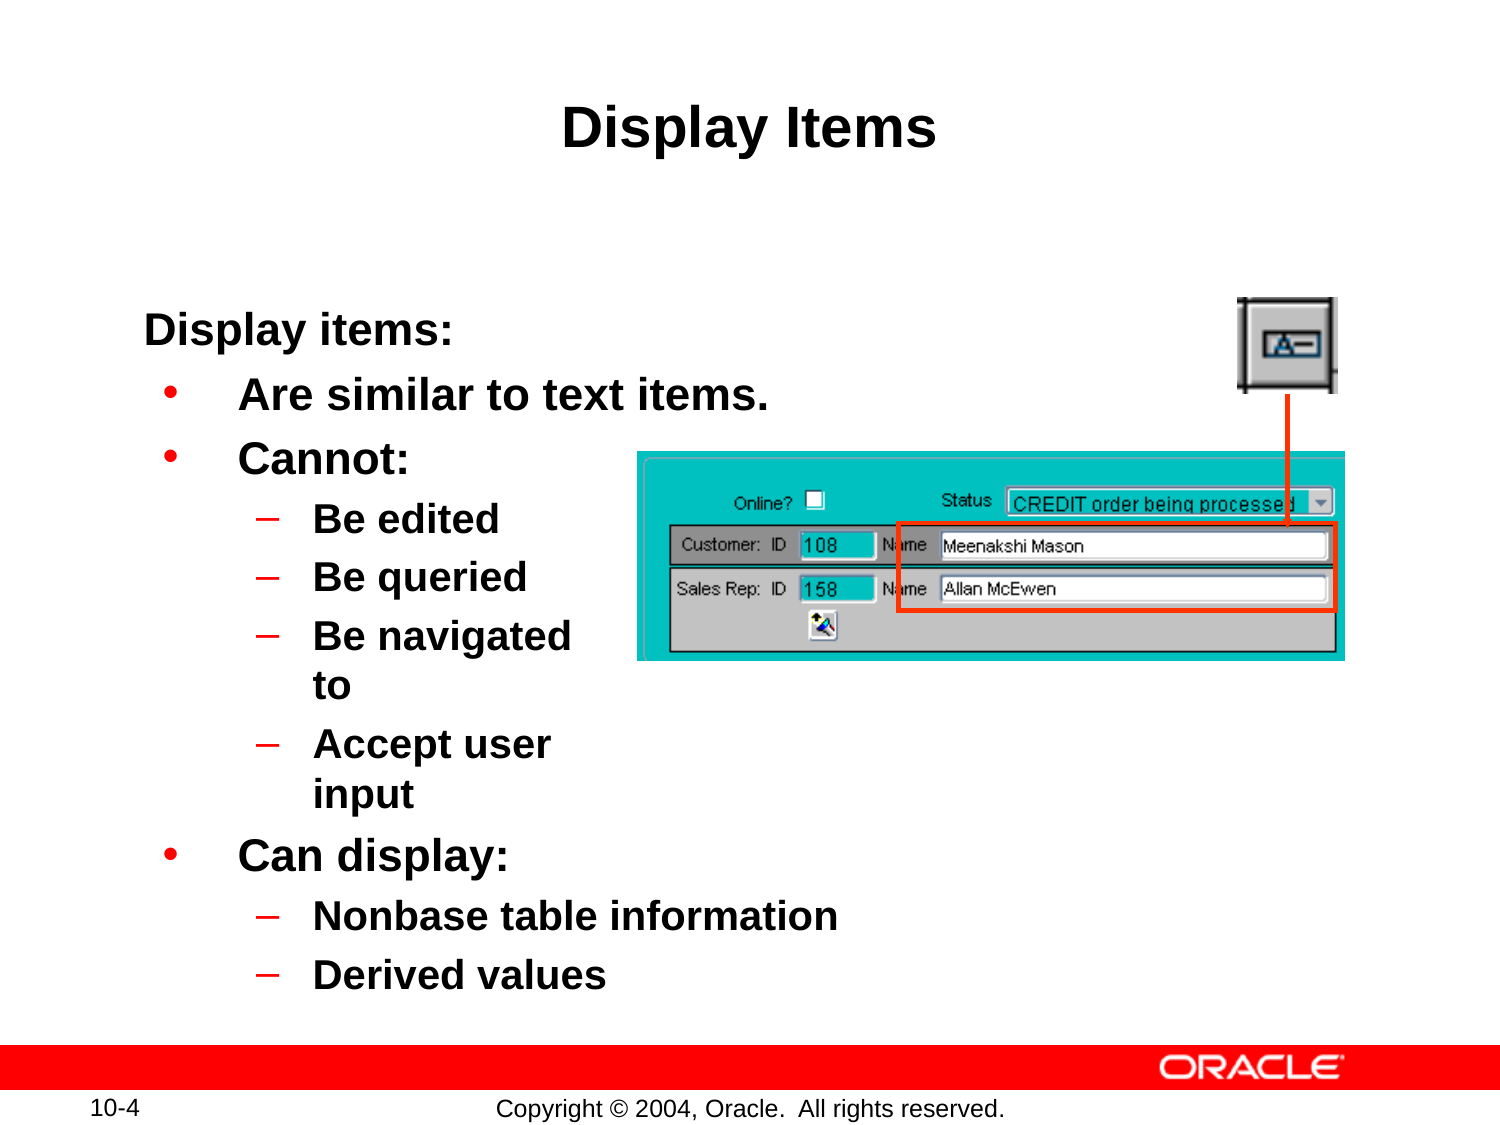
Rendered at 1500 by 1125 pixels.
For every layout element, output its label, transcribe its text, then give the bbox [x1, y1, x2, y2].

picture [637, 451, 1345, 661]
title Display Items [149, 87, 1351, 232]
picture [1237, 297, 1338, 395]
list Display items: Are similar to text items. Cannot: Be edited Be queried Be navigated to Accept user input Can display: Nonbase table information Derived values [141, 297, 1351, 1015]
